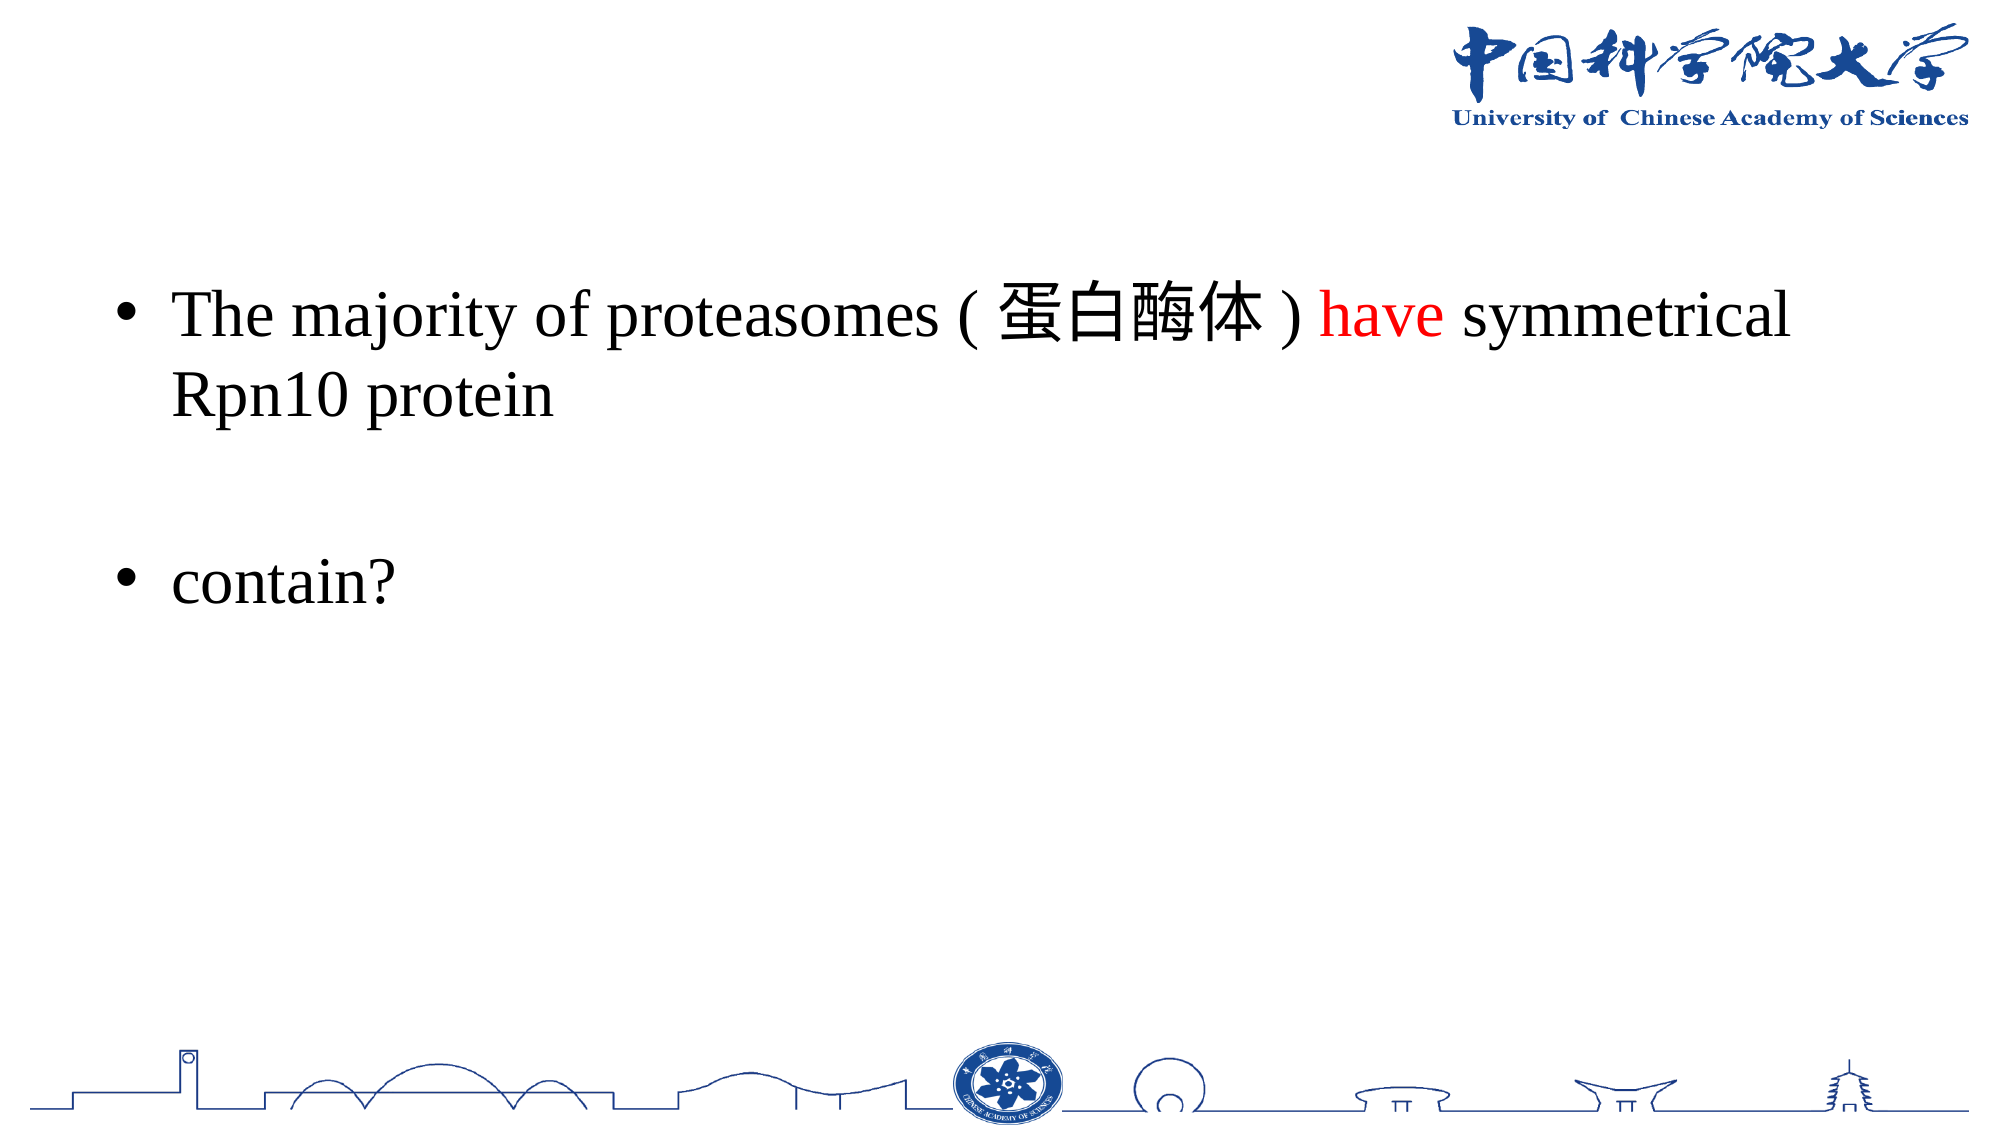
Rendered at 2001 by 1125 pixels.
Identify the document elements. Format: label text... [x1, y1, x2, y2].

list The majority of proteasomes (蛋白酶体) have symmetrical Rpn10 protein contain? [99, 262, 1900, 1005]
picture [1437, 23, 1969, 129]
picture [30, 1039, 1969, 1125]
